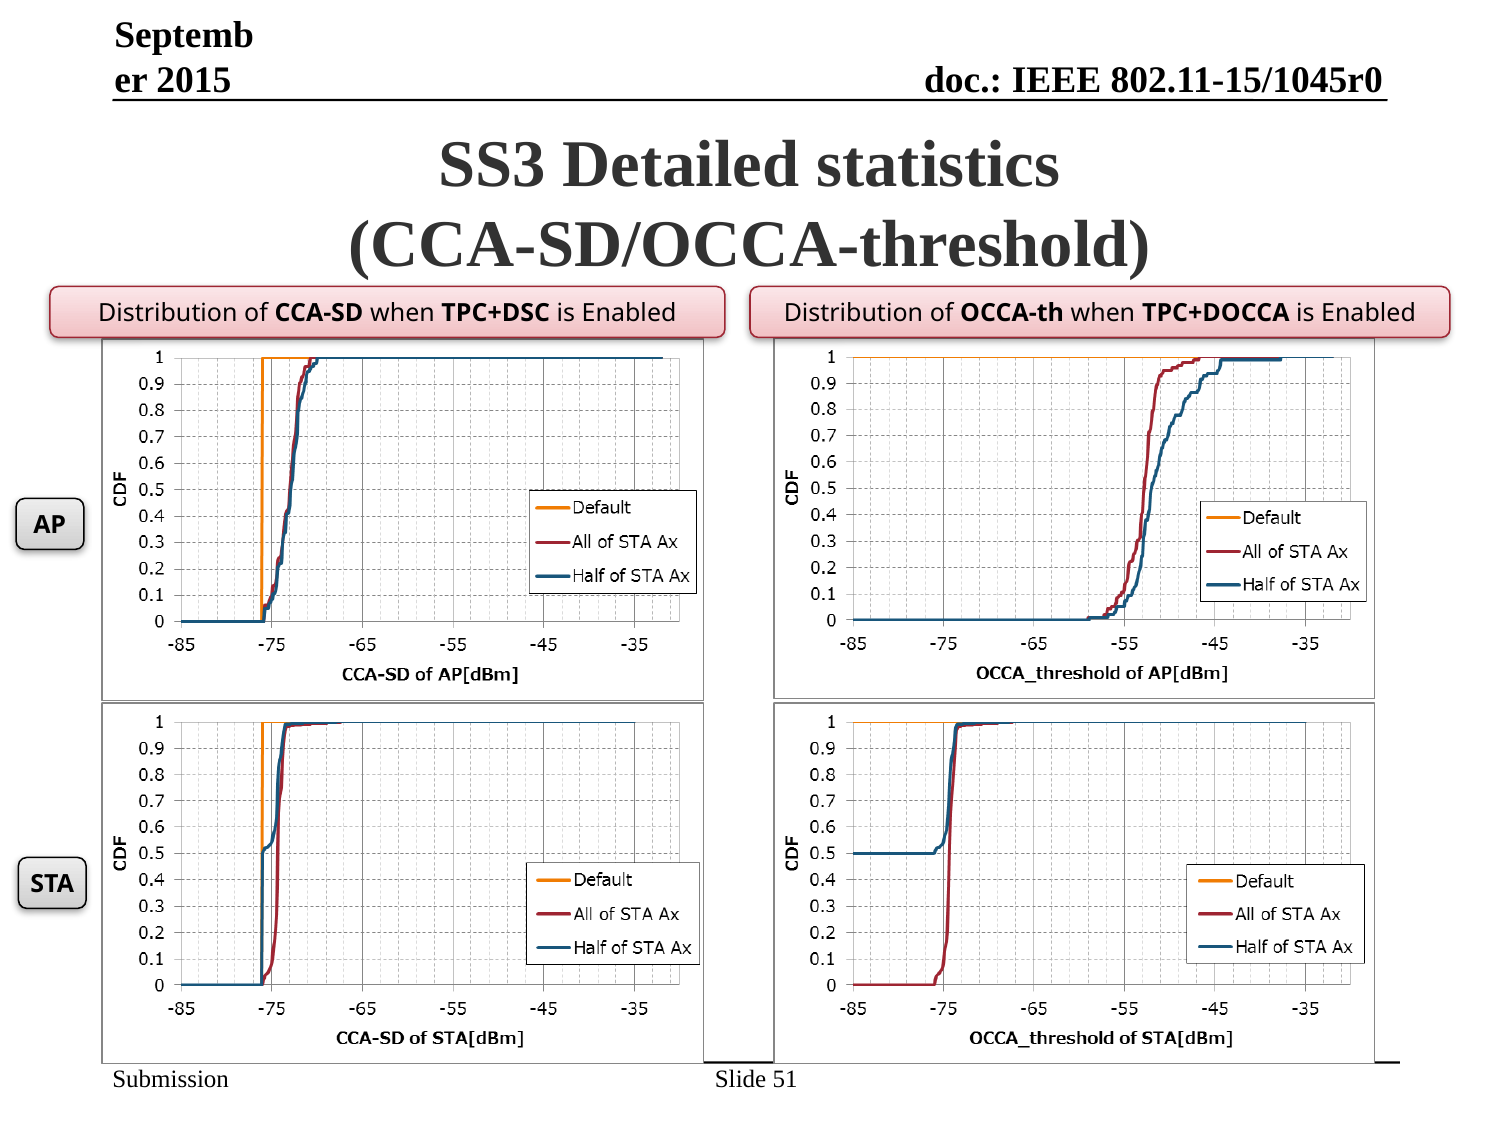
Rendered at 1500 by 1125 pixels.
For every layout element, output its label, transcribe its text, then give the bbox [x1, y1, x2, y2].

text_box STA [17, 856, 87, 910]
picture [101, 338, 704, 1064]
title SS3 Detailed statistics (CCA-SD/OCCA-threshold) [112, 112, 1388, 288]
text_box Distribution of OCCA-th when TPC+DOCCA is Enabled [749, 285, 1451, 339]
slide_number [114, 54, 270, 101]
text_box AP [15, 497, 85, 551]
slide_number Slide 51 [712, 1061, 800, 1093]
picture [772, 336, 1376, 700]
text_box Distribution of CCA-SD when TPC+DSC is Enabled [49, 285, 726, 339]
picture [772, 701, 1376, 1064]
